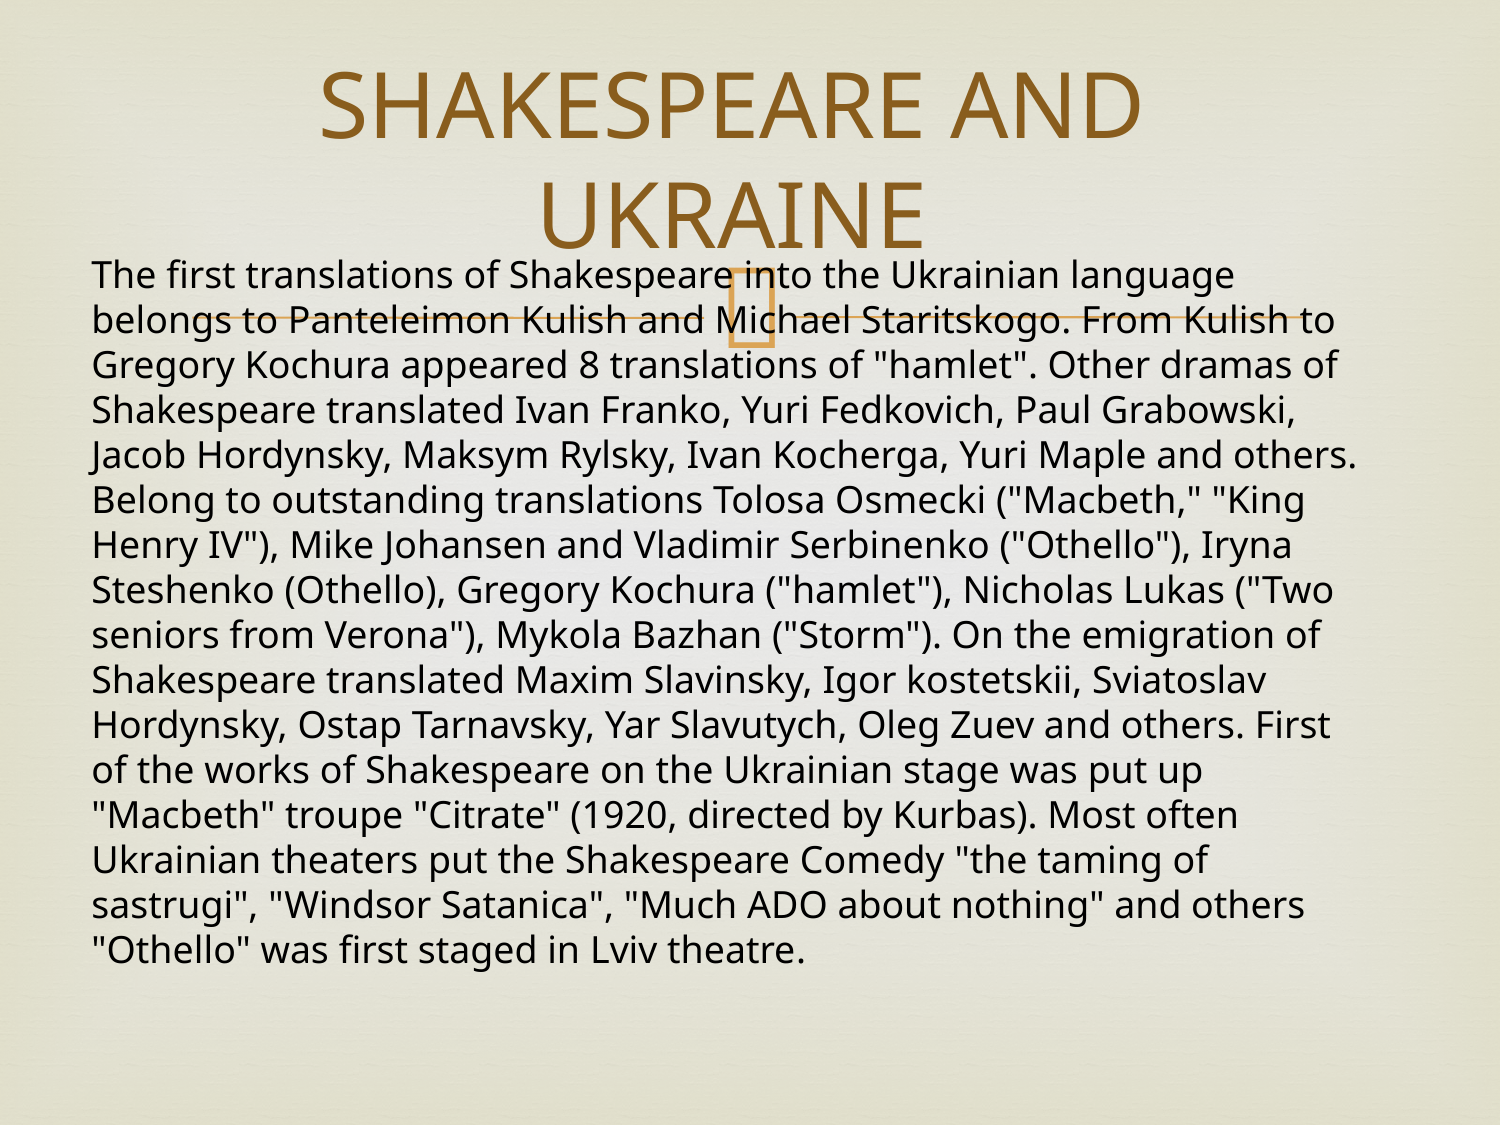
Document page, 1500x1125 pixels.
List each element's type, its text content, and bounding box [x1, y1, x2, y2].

text_box The first translations of Shakespeare into the Ukrainian language belongs to Panteleimon Kulish and Michael Staritskogo. From Kulish to Gregory Kochura appeared 8 translations of "hamlet". Other dramas of Shakespeare translated Ivan Franko, Yuri Fedkovich, Paul Grabowski, Jacob Hordynsky, Maksym Rylsky, Ivan Kocherga, Yuri Maple and others. Belong to outstanding translations Tolosa Osmecki ("Macbeth," "King Henry IV"), Mike Johansen and Vladimir Serbinenko ("Othello"), Iryna Steshenko (Othello), Gregory Kochura ("hamlet"), Nicholas Lukas ("Two seniors from Verona"), Mykola Bazhan ("Storm"). On the emigration of Shakespeare translated Maxim Slavinsky, Igor kostetskii, Sviatoslav Hordynsky, Ostap Tarnavsky, Yar Slavutych, Oleg Zuev and others. First of the works of Shakespeare on the Ukrainian stage was put up "Macbeth" troupe "Citrate" (1920, directed by Kurbas). Most often Ukrainian theaters put the Shakespeare Comedy "the taming of sastrugi", "Windsor Satanica", "Much ADO about nothing" and others "Othello" was first staged in Lviv theatre. [76, 243, 1388, 979]
title SHAKESPEARE AND UKRAINE [96, 70, 1369, 243]
